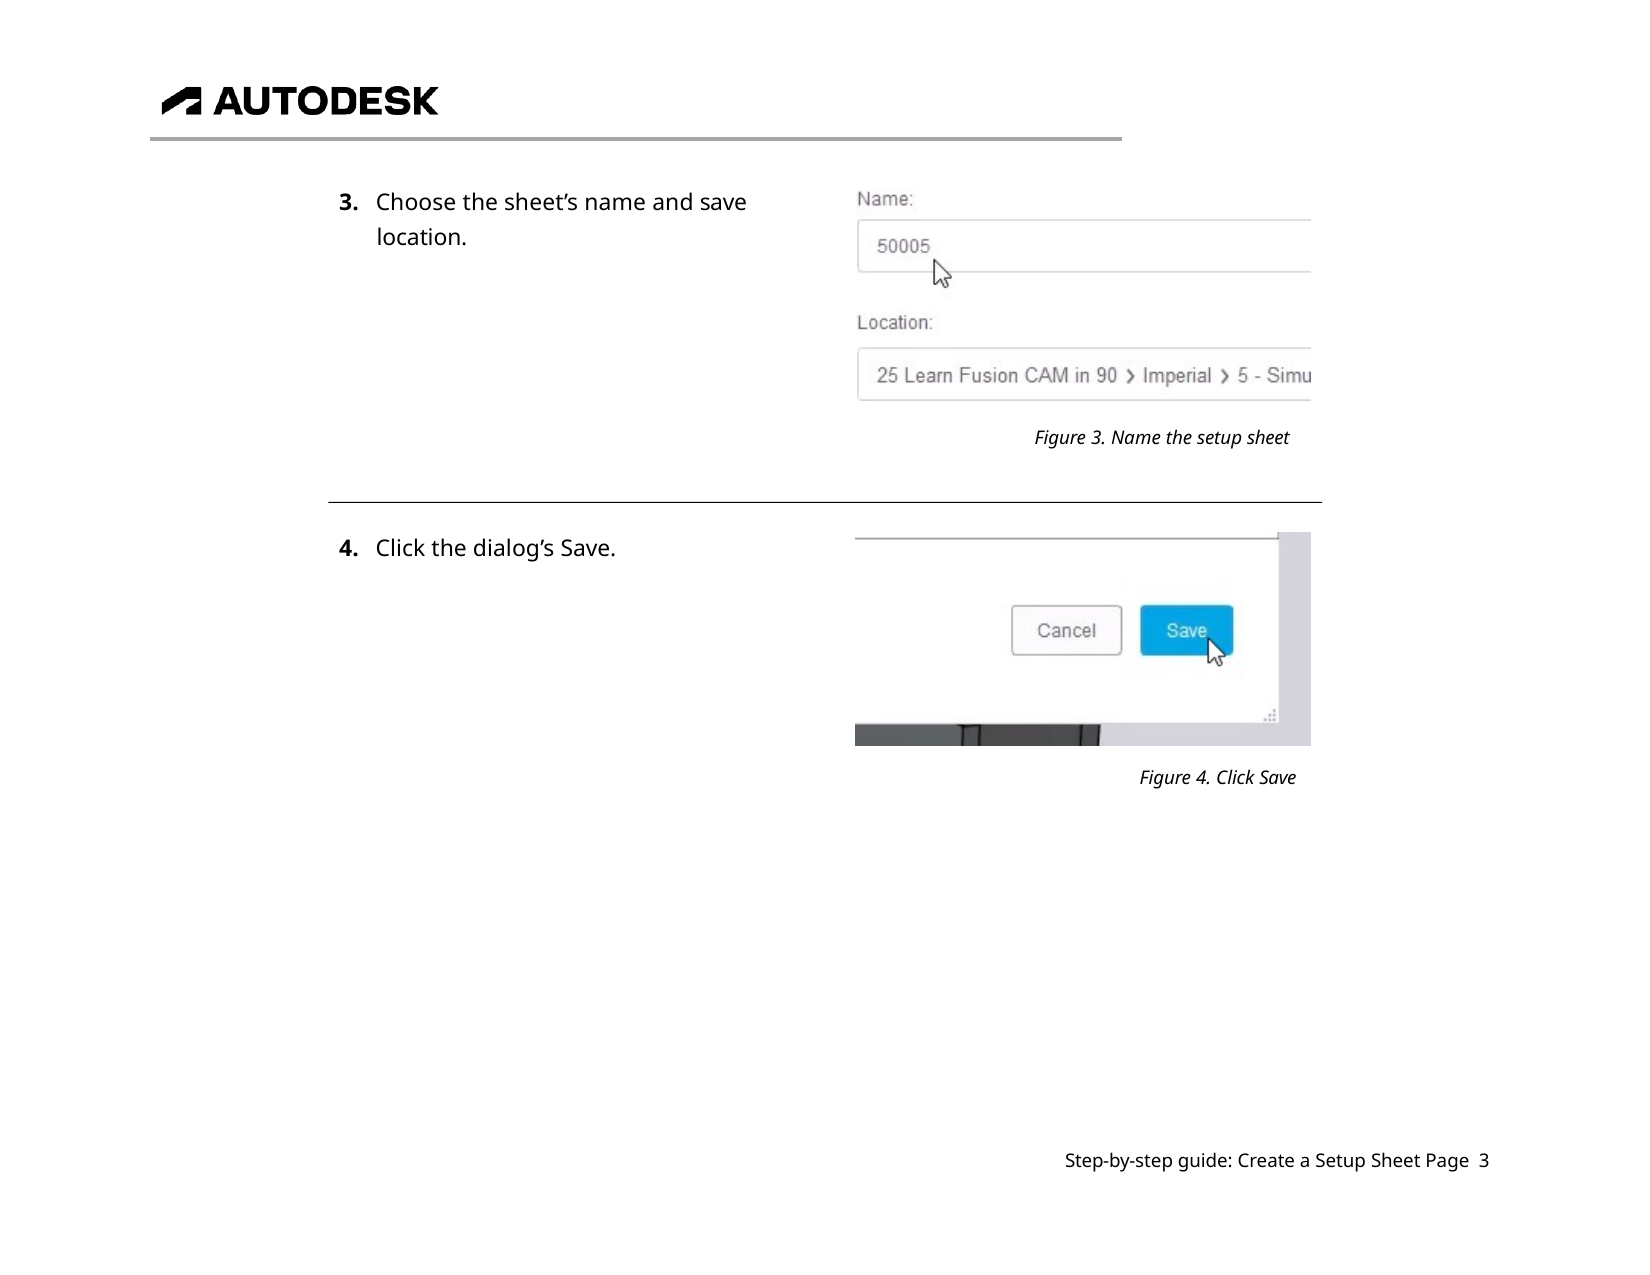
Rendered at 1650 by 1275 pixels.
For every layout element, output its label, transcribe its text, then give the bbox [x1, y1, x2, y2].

picture [856, 189, 1311, 401]
picture [161, 86, 439, 115]
text_box Figure 3. Name the setup sheet [1032, 423, 1313, 448]
text_box 4. Click the dialog’s Save. [337, 531, 625, 562]
text_box 3. Choose the sheet’s name and save location. [337, 178, 751, 250]
text_box Figure 4. Click Save [1137, 763, 1313, 789]
picture [854, 532, 1311, 746]
slide_number Step-by-step guide: Create a Setup Sheet Page 3 [1063, 1145, 1509, 1275]
